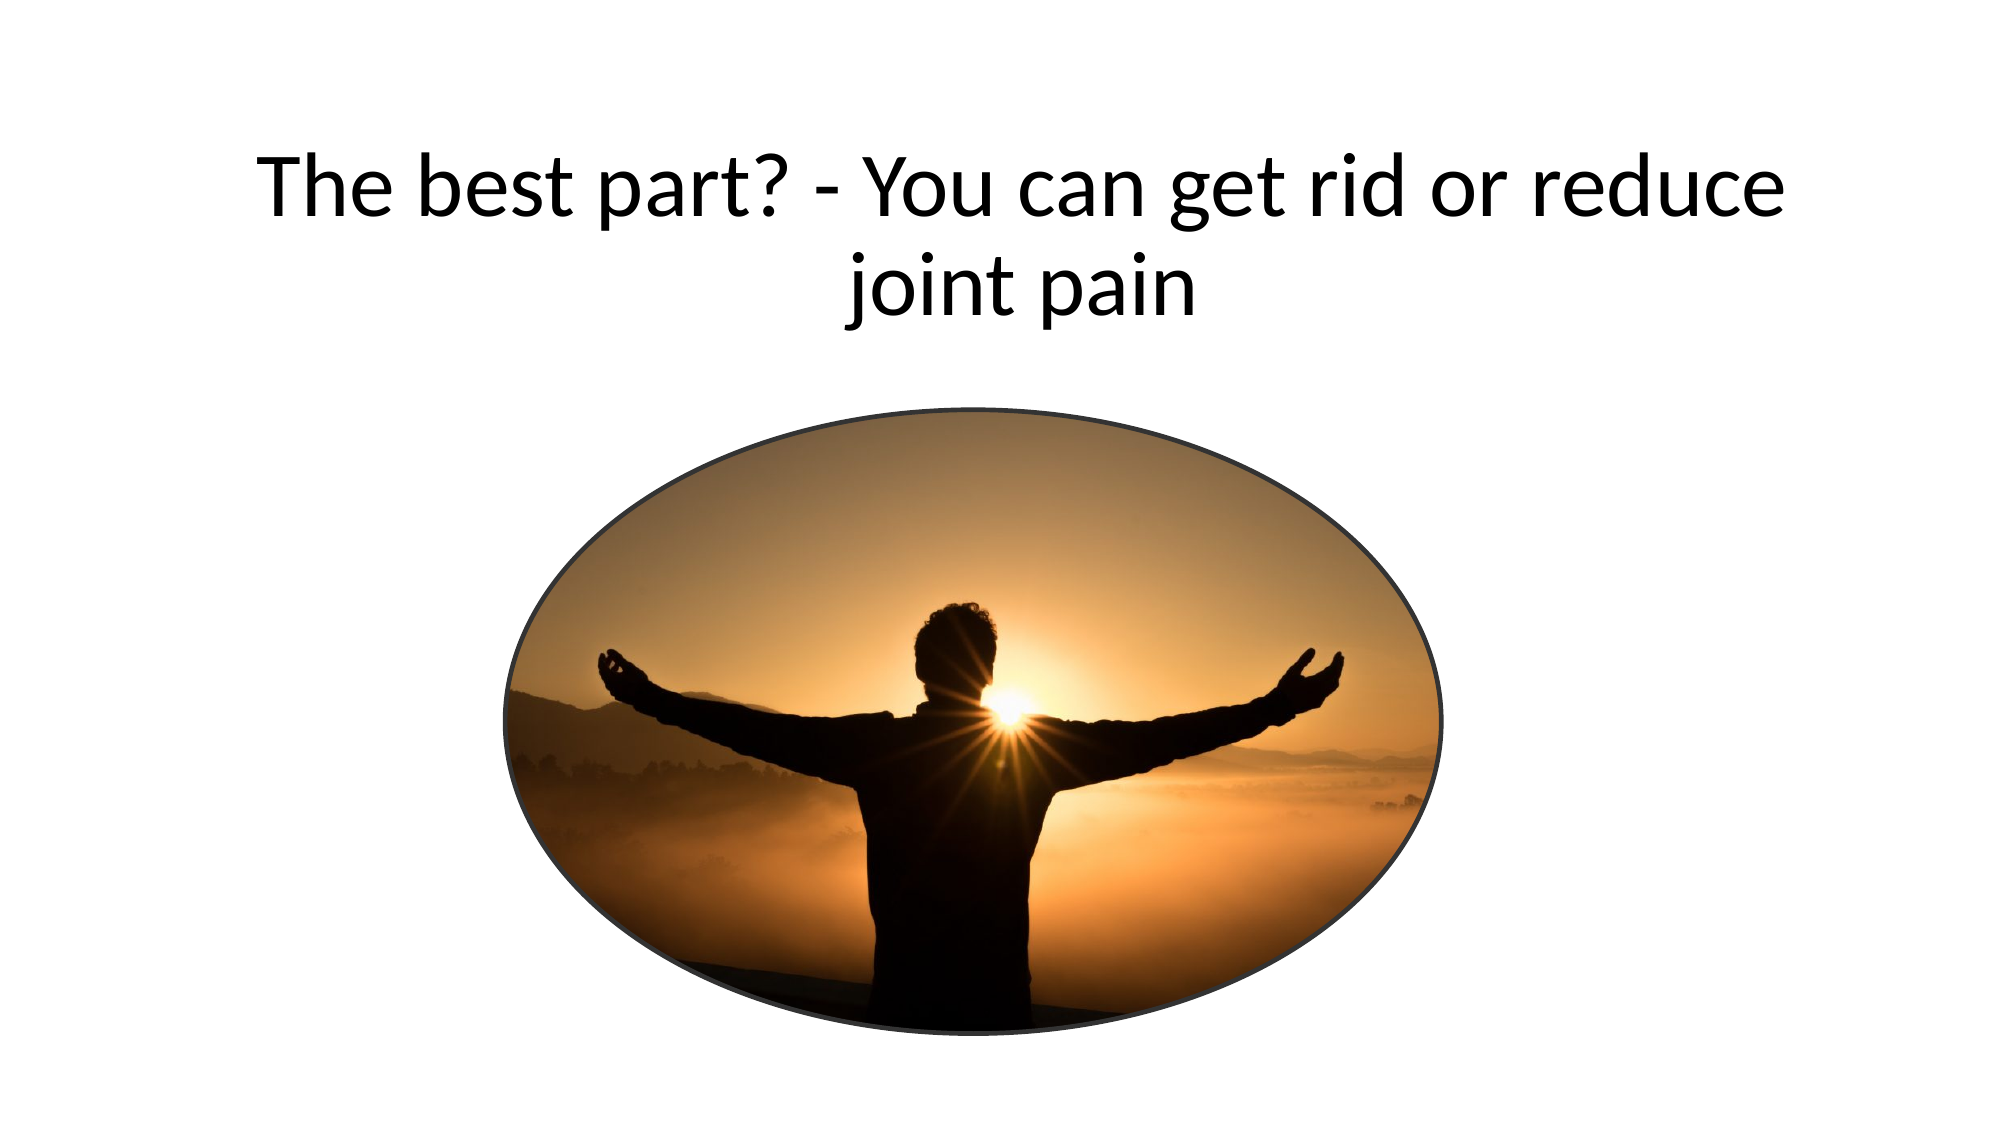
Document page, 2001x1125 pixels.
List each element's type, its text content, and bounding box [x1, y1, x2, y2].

picture [505, 409, 1442, 1034]
list The best part? - You can get rid or reduce joint pain [160, 129, 1886, 691]
